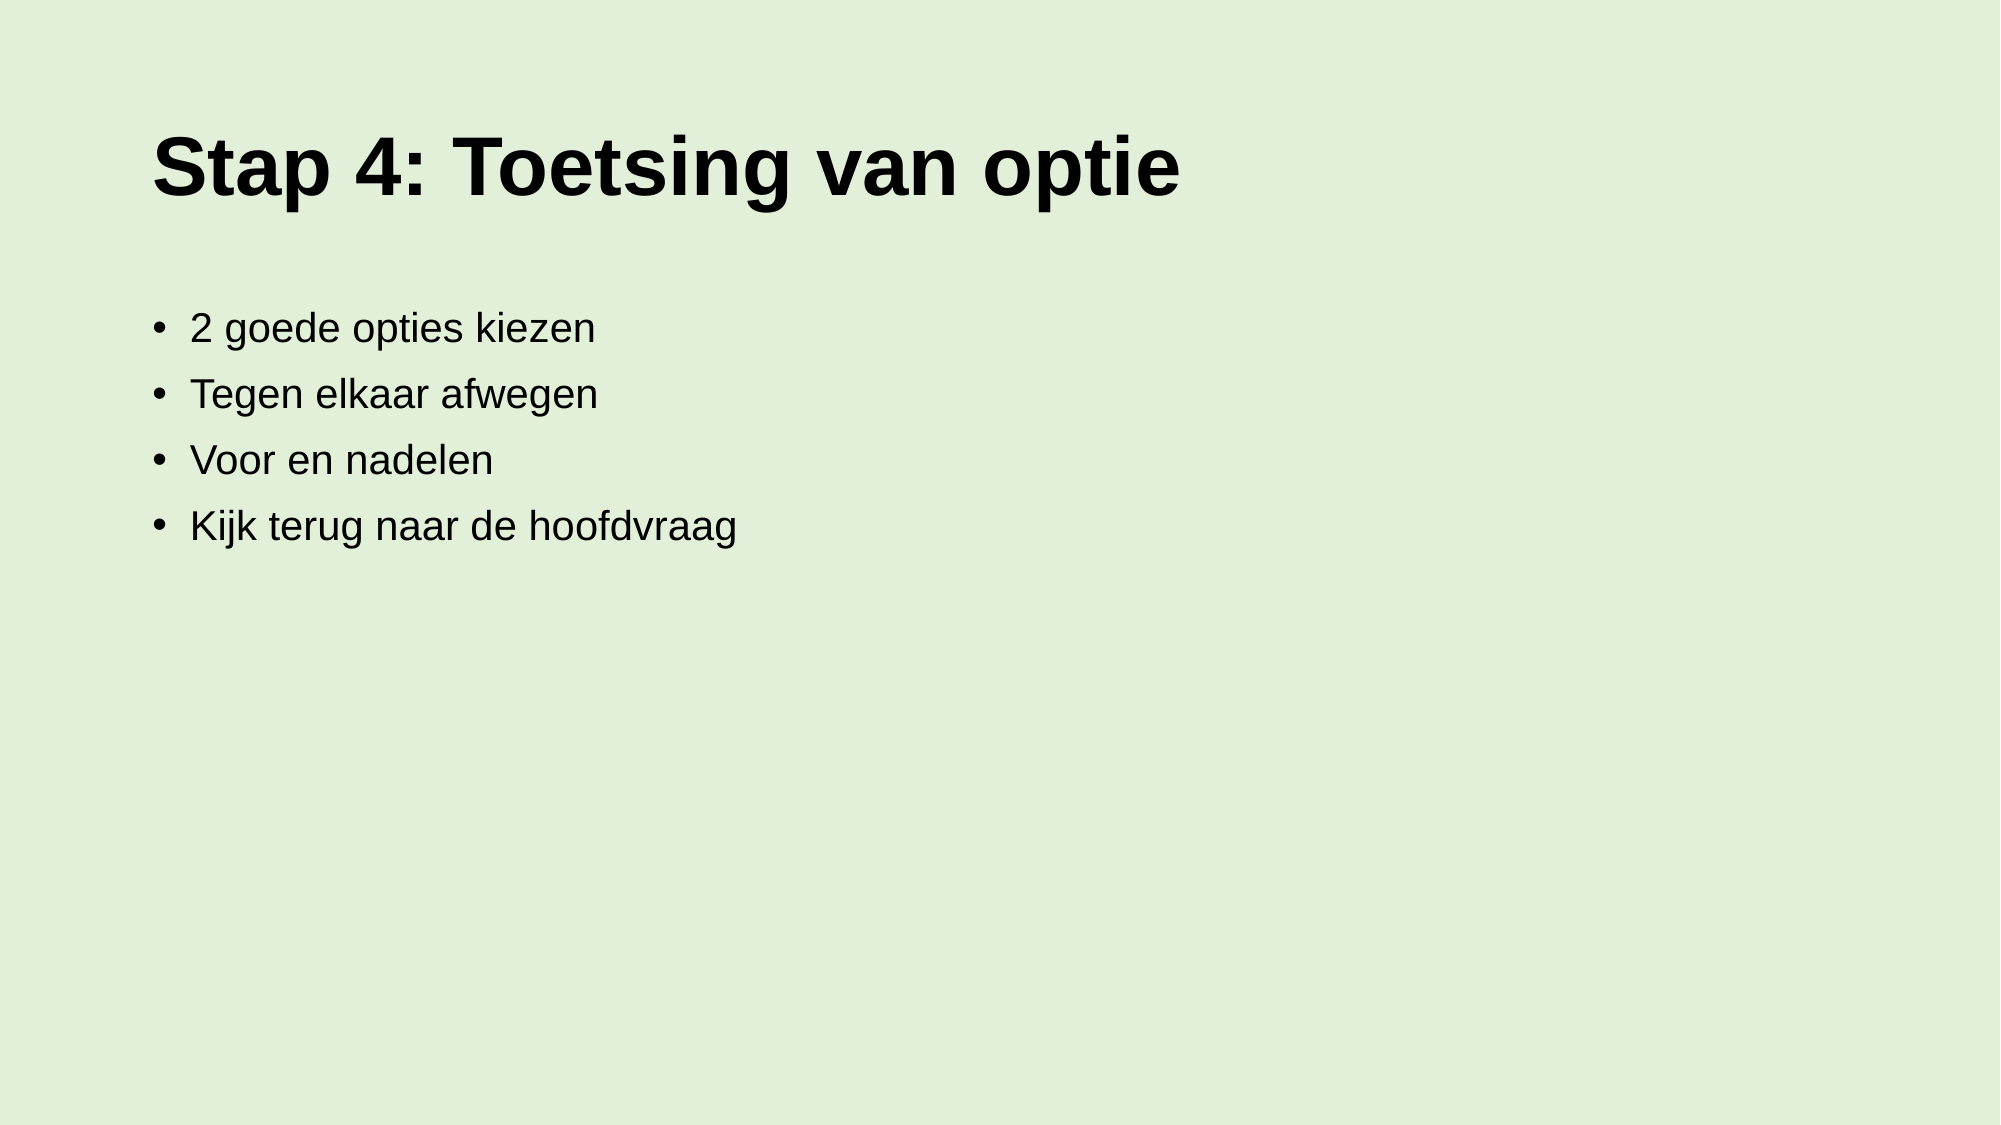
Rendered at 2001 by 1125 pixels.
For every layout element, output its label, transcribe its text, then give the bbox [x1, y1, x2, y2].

list 2 goede opties kiezen Tegen elkaar afwegen Voor en nadelen Kijk terug naar de hoofdvraag [137, 299, 1863, 1014]
title Stap 4: Toetsing van optie [137, 59, 1863, 278]
